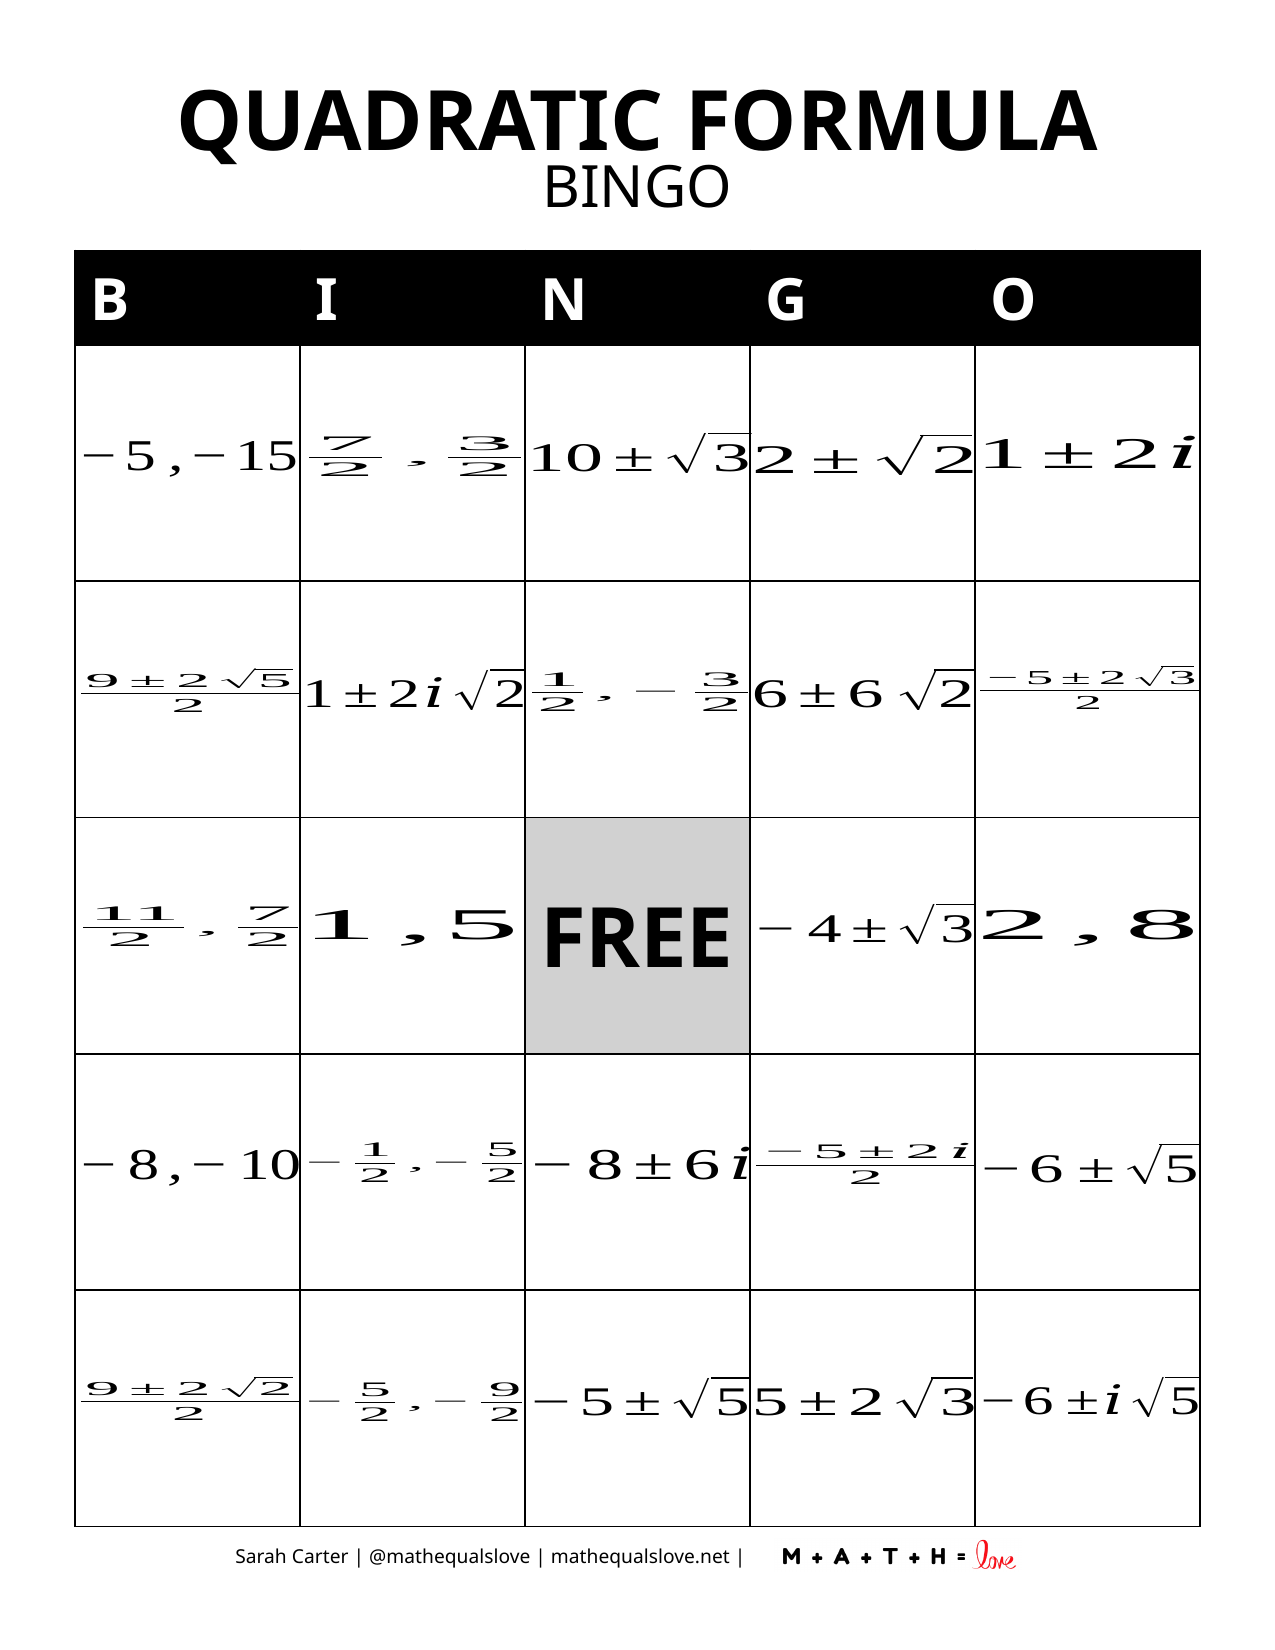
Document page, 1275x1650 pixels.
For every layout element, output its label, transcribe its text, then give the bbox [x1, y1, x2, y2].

table_cell [526, 346, 749, 580]
table_header B [76, 251, 299, 344]
table_cell [301, 346, 524, 580]
table_cell [76, 818, 299, 1053]
table_cell [751, 1291, 974, 1526]
text_box BINGO [74, 175, 1200, 226]
table_cell [976, 1055, 1199, 1289]
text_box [220, 1535, 1055, 1576]
table_header I [301, 251, 524, 344]
table_cell [76, 582, 299, 817]
table_header O [976, 251, 1199, 344]
table_header G [751, 251, 974, 344]
table_cell [751, 346, 974, 580]
table_cell [301, 818, 524, 1053]
table_cell [301, 1055, 524, 1289]
table_cell [76, 346, 299, 580]
text_box QUADRATIC FORMULA [74, 59, 1200, 175]
table_cell FREE [526, 818, 749, 1053]
table_cell [76, 1291, 299, 1526]
table_cell [751, 1055, 974, 1289]
table_header N [526, 251, 749, 344]
table_cell [526, 582, 749, 817]
table_cell [751, 582, 974, 817]
table_cell [751, 818, 974, 1053]
table_cell [76, 1055, 299, 1289]
table_cell [301, 582, 524, 817]
table_cell [976, 346, 1199, 580]
table_cell [976, 818, 1199, 1053]
table_cell [976, 1291, 1199, 1526]
table_cell [301, 1291, 524, 1526]
table_cell [526, 1055, 749, 1289]
table_cell [976, 582, 1199, 817]
table_cell [526, 1291, 749, 1526]
